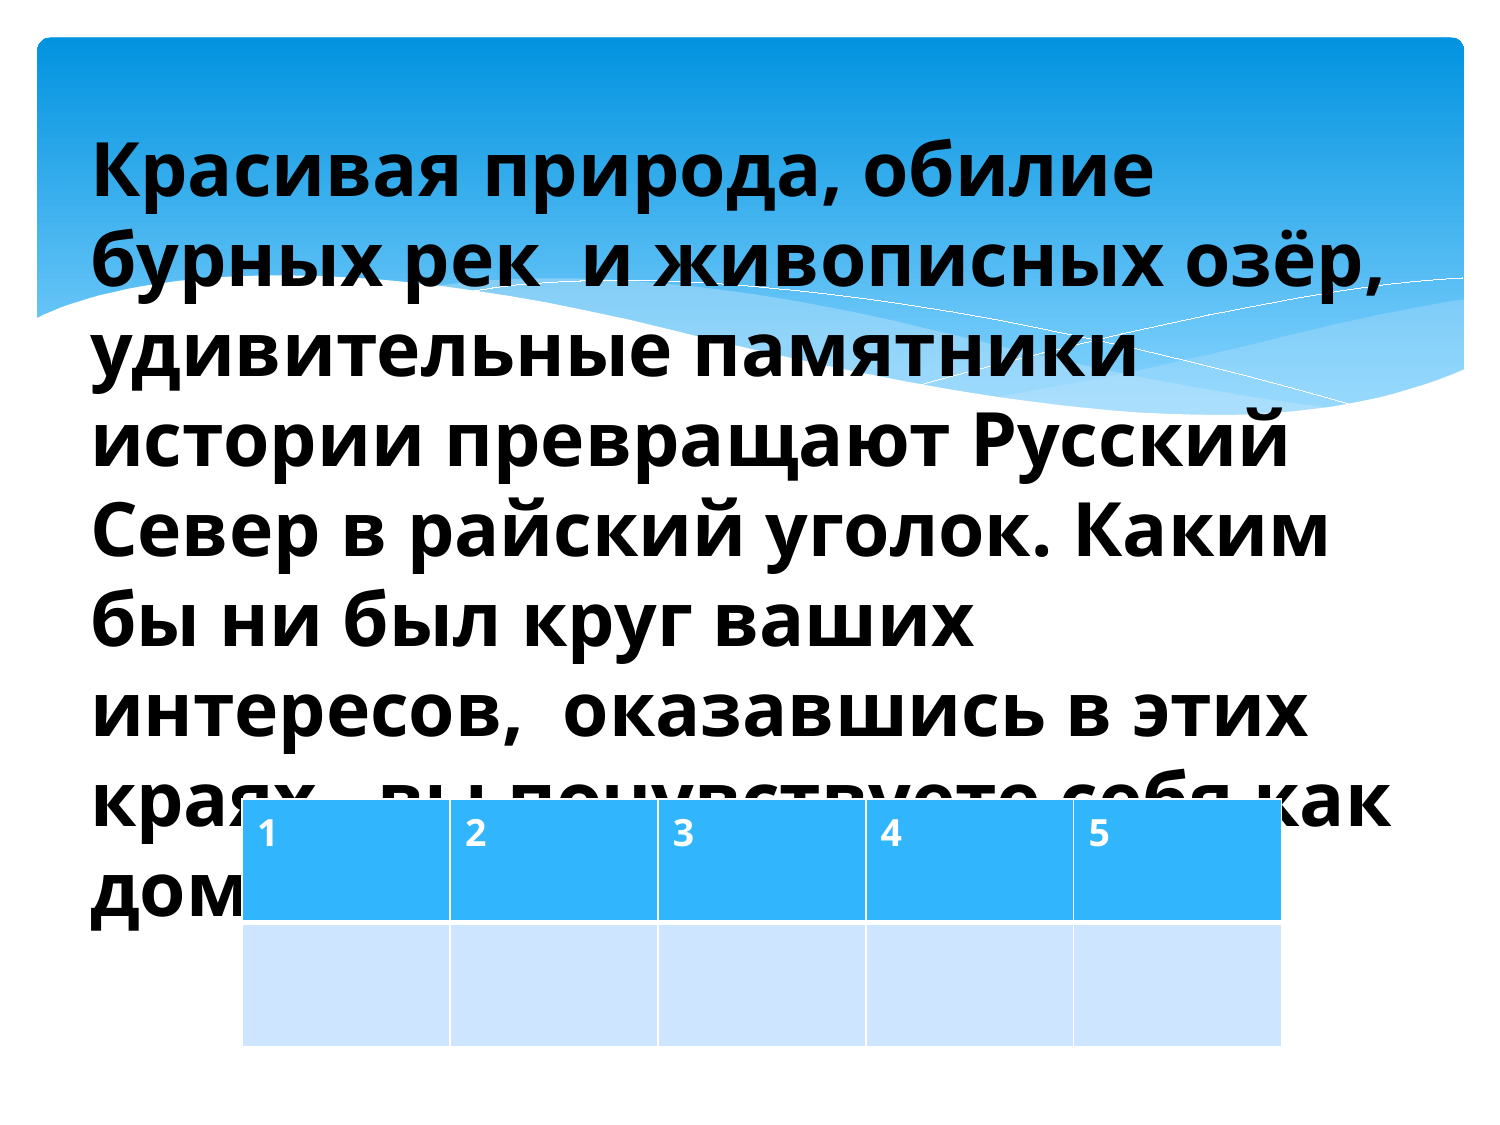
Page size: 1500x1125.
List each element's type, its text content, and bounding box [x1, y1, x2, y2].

table_header 4 [867, 800, 1073, 920]
table_header 2 [451, 800, 657, 920]
table_cell [451, 925, 657, 1046]
table_header 3 [659, 800, 865, 920]
table_cell [659, 925, 865, 1046]
table_cell [867, 925, 1073, 1046]
table_header 1 [243, 800, 449, 920]
list Красивая природа, обилие бурных рек и живописных озёр, удивительные памятники истории превращают Русский Север в райский уголок. Каким бы ни был круг ваших интересов, оказавшись в этих краях, вы почувствуете себя как дома. [75, 113, 1425, 1005]
table_cell [1074, 925, 1281, 1046]
table_header 5 [1074, 800, 1281, 920]
table_cell [243, 925, 449, 1046]
